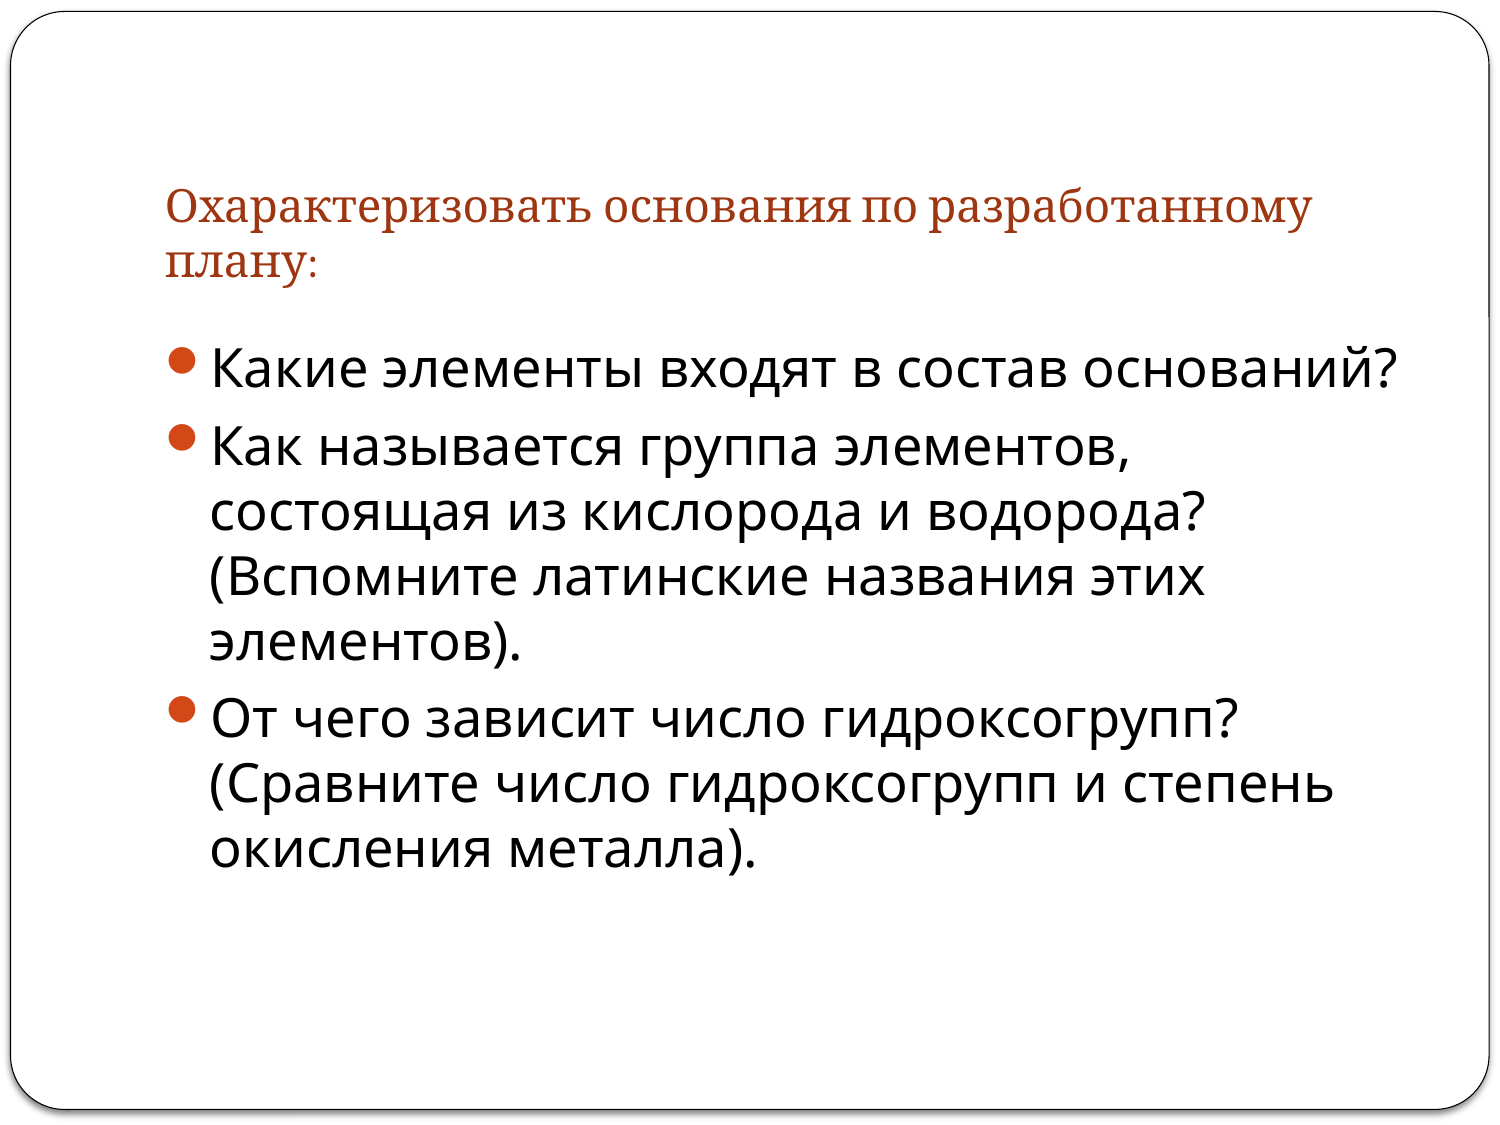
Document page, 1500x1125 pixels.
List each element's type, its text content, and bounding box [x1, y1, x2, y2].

title Охарактеризовать основания по разработанному плану: [150, 168, 1425, 326]
list Какие элементы входят в состав оснований? Как называется группа элементов, состоящая из кислорода и водорода? (Вспомните латинские названия этих элементов). От чего зависит число гидроксогрупп? (Сравните число гидроксогрупп и степень окисления металла). [150, 326, 1425, 1064]
